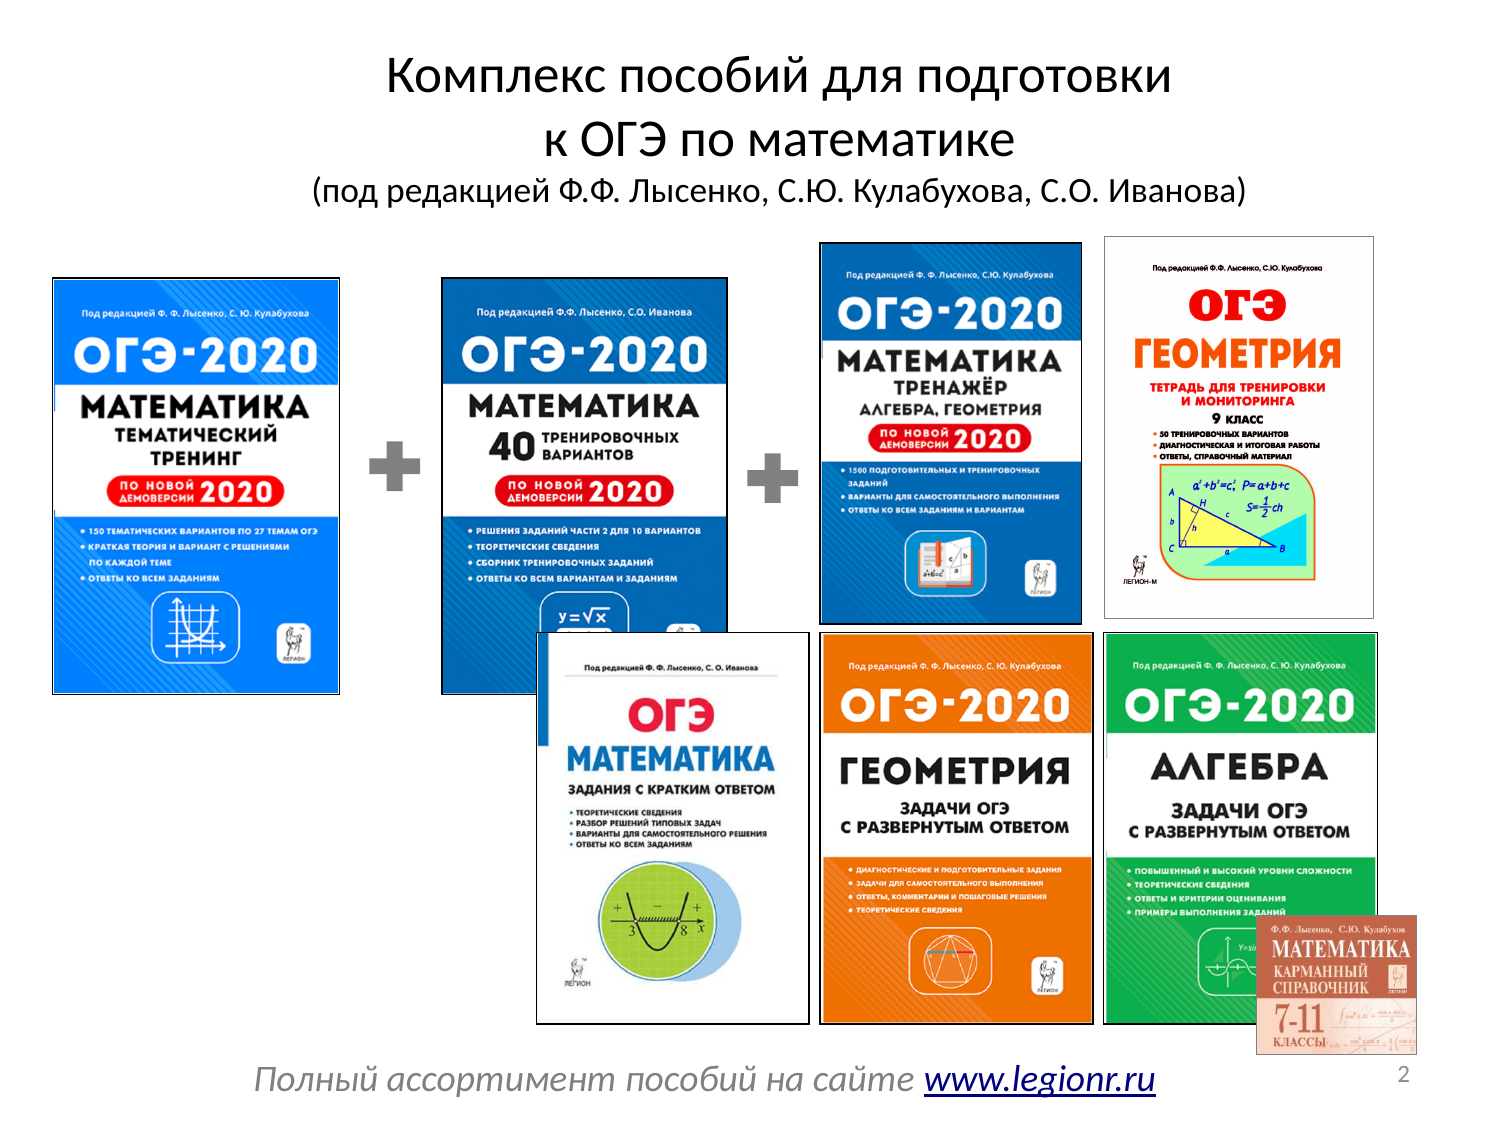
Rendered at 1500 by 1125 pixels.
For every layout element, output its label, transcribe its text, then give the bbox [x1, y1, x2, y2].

picture [820, 633, 1093, 1024]
picture [52, 278, 339, 695]
title Комплекс пособий для подготовки к ОГЭ по математике (под редакцией Ф.Ф. Лысенко, С.Ю. Кулабухова, С.О. Иванова) [121, 30, 1438, 219]
slide_number 2 [1074, 1042, 1425, 1103]
picture [442, 278, 809, 1024]
text_box [745, 451, 800, 505]
text_box [367, 439, 422, 493]
text_box Полный ассортимент пособий на сайте www.legionr.ru [183, 1046, 1235, 1107]
picture [1104, 236, 1374, 619]
picture [820, 243, 1081, 624]
picture [1104, 633, 1417, 1055]
